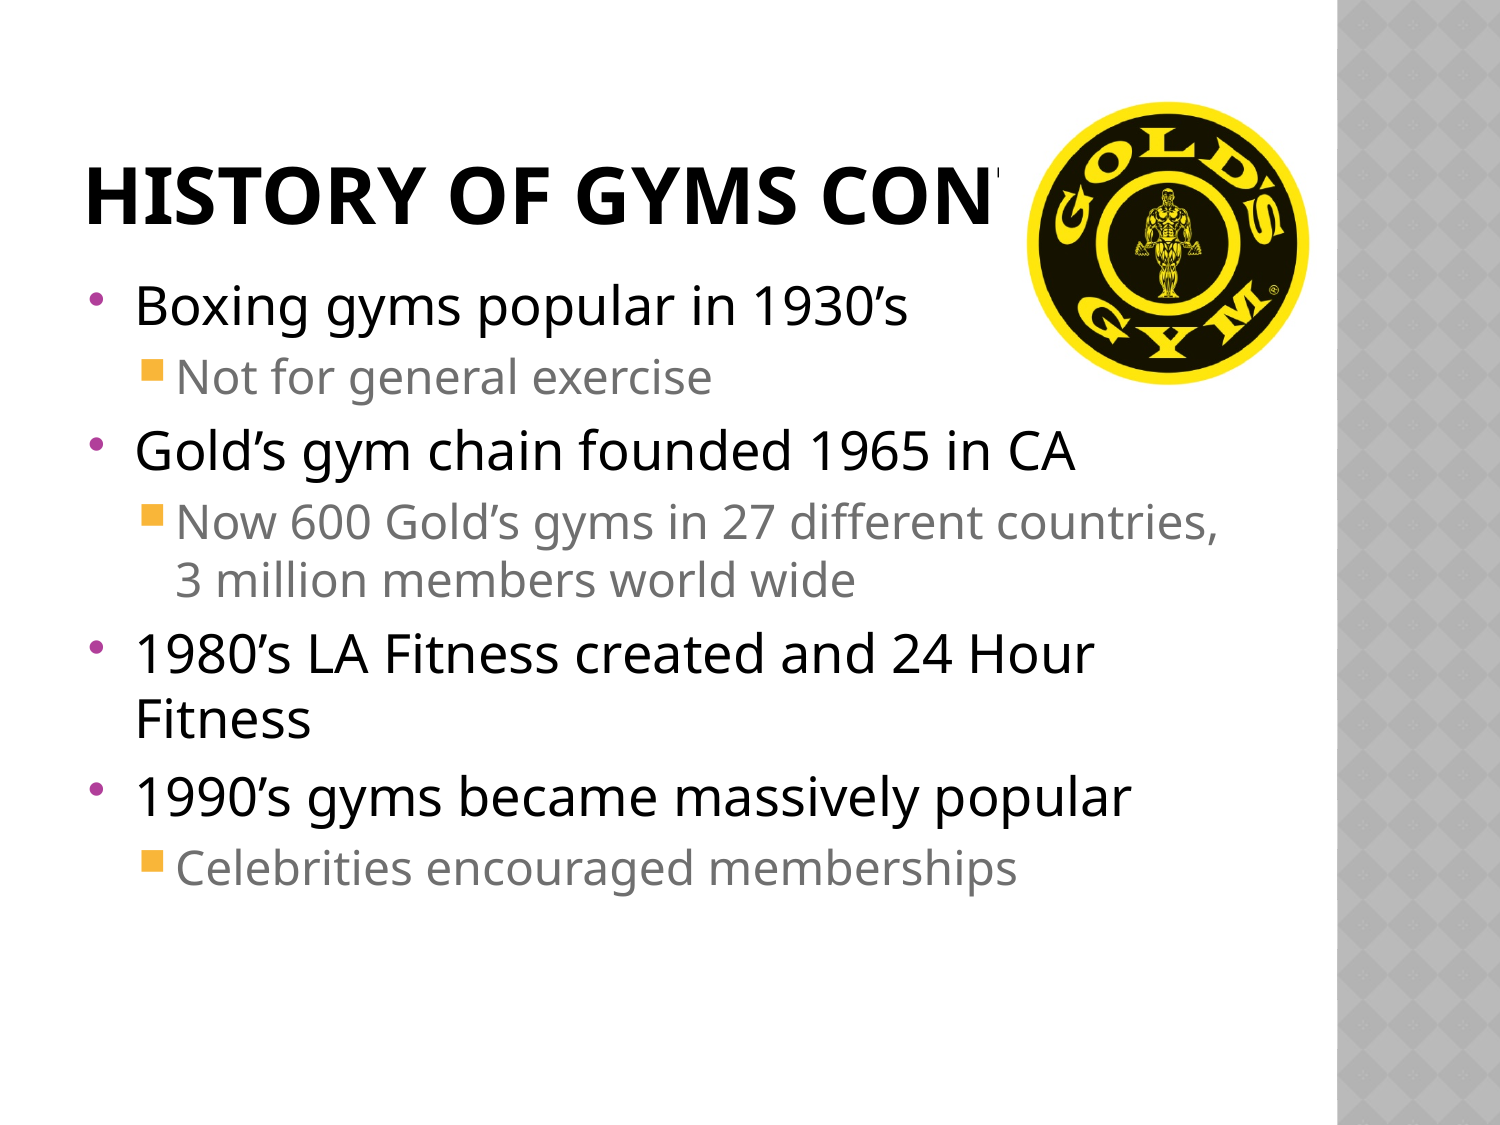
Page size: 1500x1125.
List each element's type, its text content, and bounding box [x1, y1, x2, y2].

list Boxing gyms popular in 1930’s Not for general exercise Gold’s gym chain founded 1965 in CA Now 600 Gold’s gyms in 27 different countries, 3 million members world wide 1980’s LA Fitness created and 24 Hour Fitness 1990’s gyms became massively popular Celebrities encouraged memberships [75, 264, 1263, 1059]
title History of gyms Cont. [75, 52, 1263, 240]
picture [999, 74, 1337, 411]
